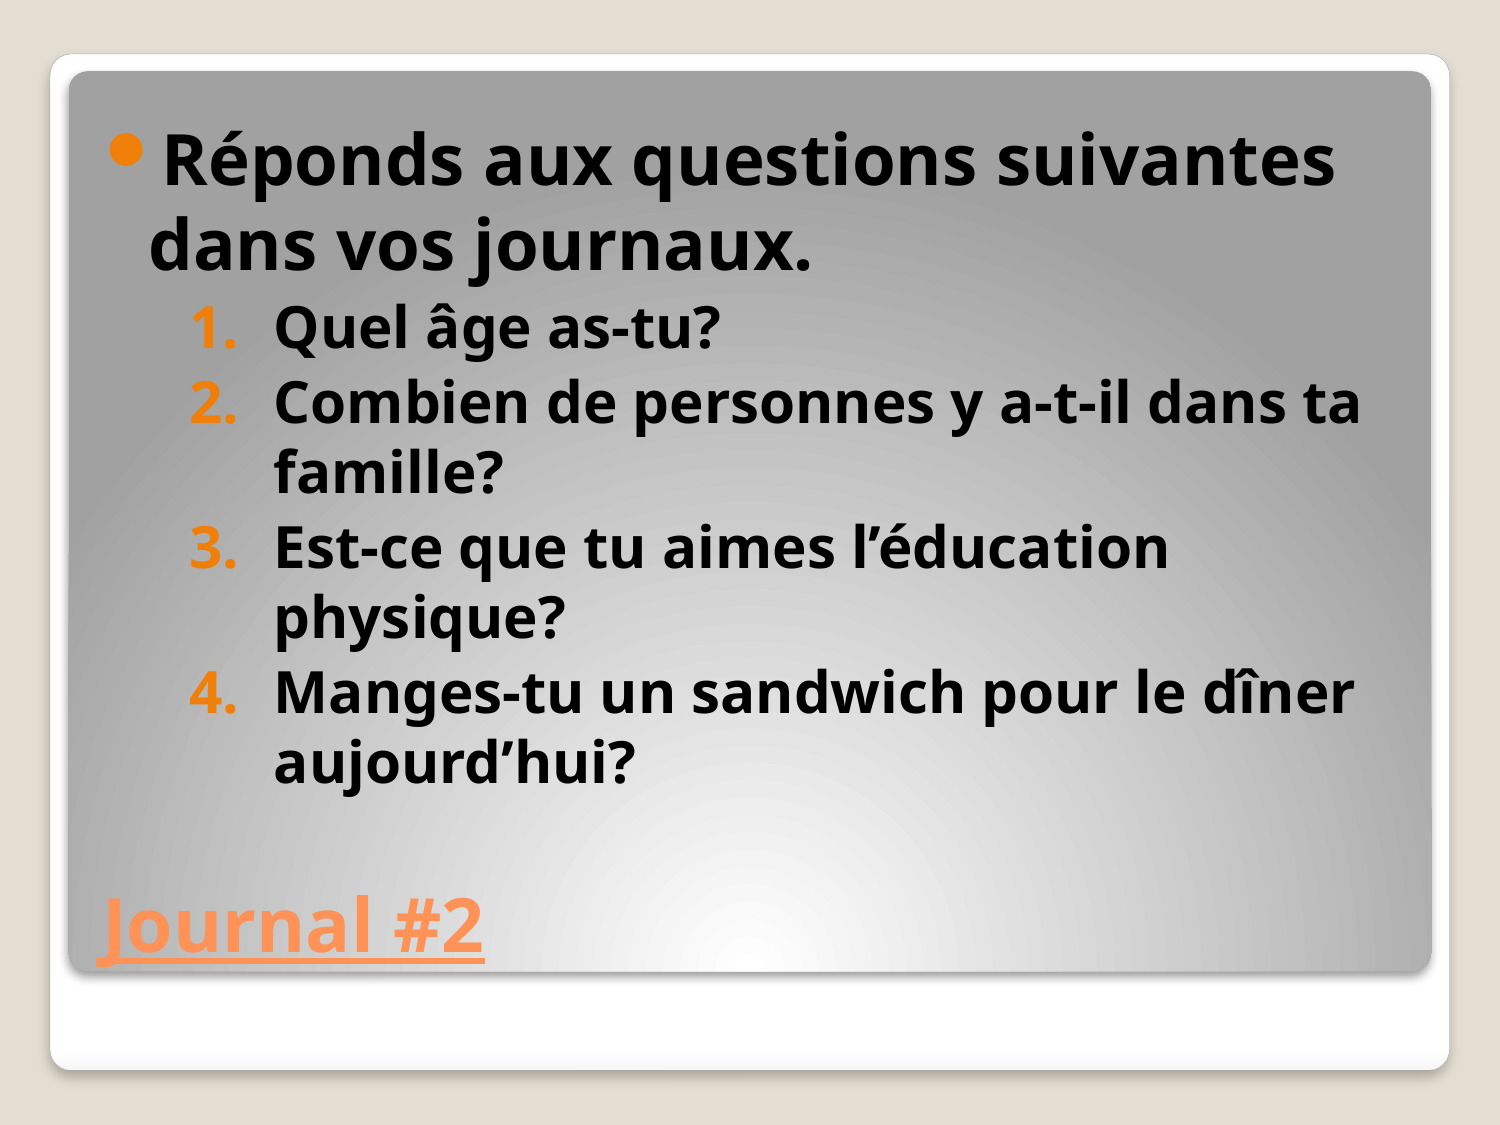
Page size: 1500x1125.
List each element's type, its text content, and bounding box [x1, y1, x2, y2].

title Journal #2 [87, 862, 1225, 975]
list Réponds aux questions suivantes dans vos journaux. Quel âge as-tu? Combien de personnes y a-t-il dans ta famille? Est-ce que tu aimes l’éducation physique? Manges-tu un sandwich pour le dîner aujourd’hui? [75, 99, 1413, 713]
